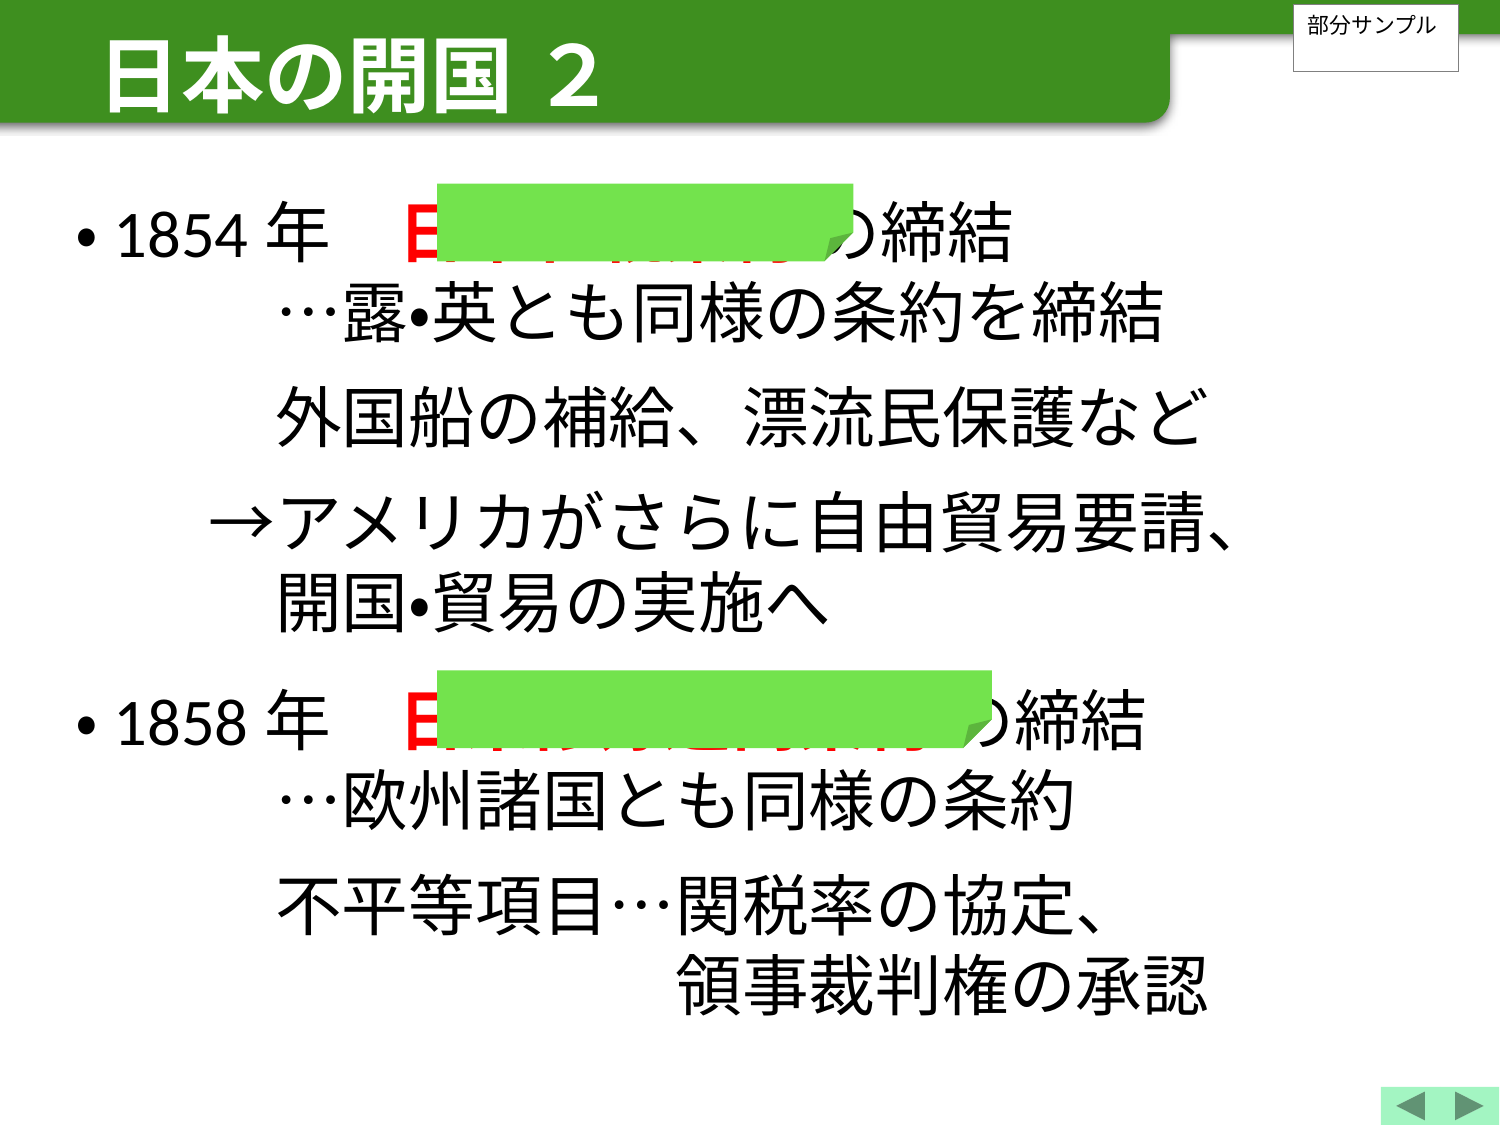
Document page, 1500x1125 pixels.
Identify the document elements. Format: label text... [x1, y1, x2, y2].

text_box 日本の開国 ２ [0, 15, 1242, 131]
text_box [436, 669, 993, 750]
list ・1854年 日米和親条約 の締結 …露・英とも同様の条約を締結 外国船の補給、漂流民保護など →アメリカがさらに自由貿易要請、 開国・貿易の実施へ ・1858年 日米修好通商条約 の締結 …欧州諸国とも同様の条約 不平等項目…関税率の協定、 領事裁判権の承認 [60, 183, 1426, 1125]
text_box [436, 182, 855, 263]
text_box [1380, 1086, 1439, 1125]
text_box 部分サンプル [1293, 4, 1459, 72]
text_box [1439, 1086, 1500, 1125]
